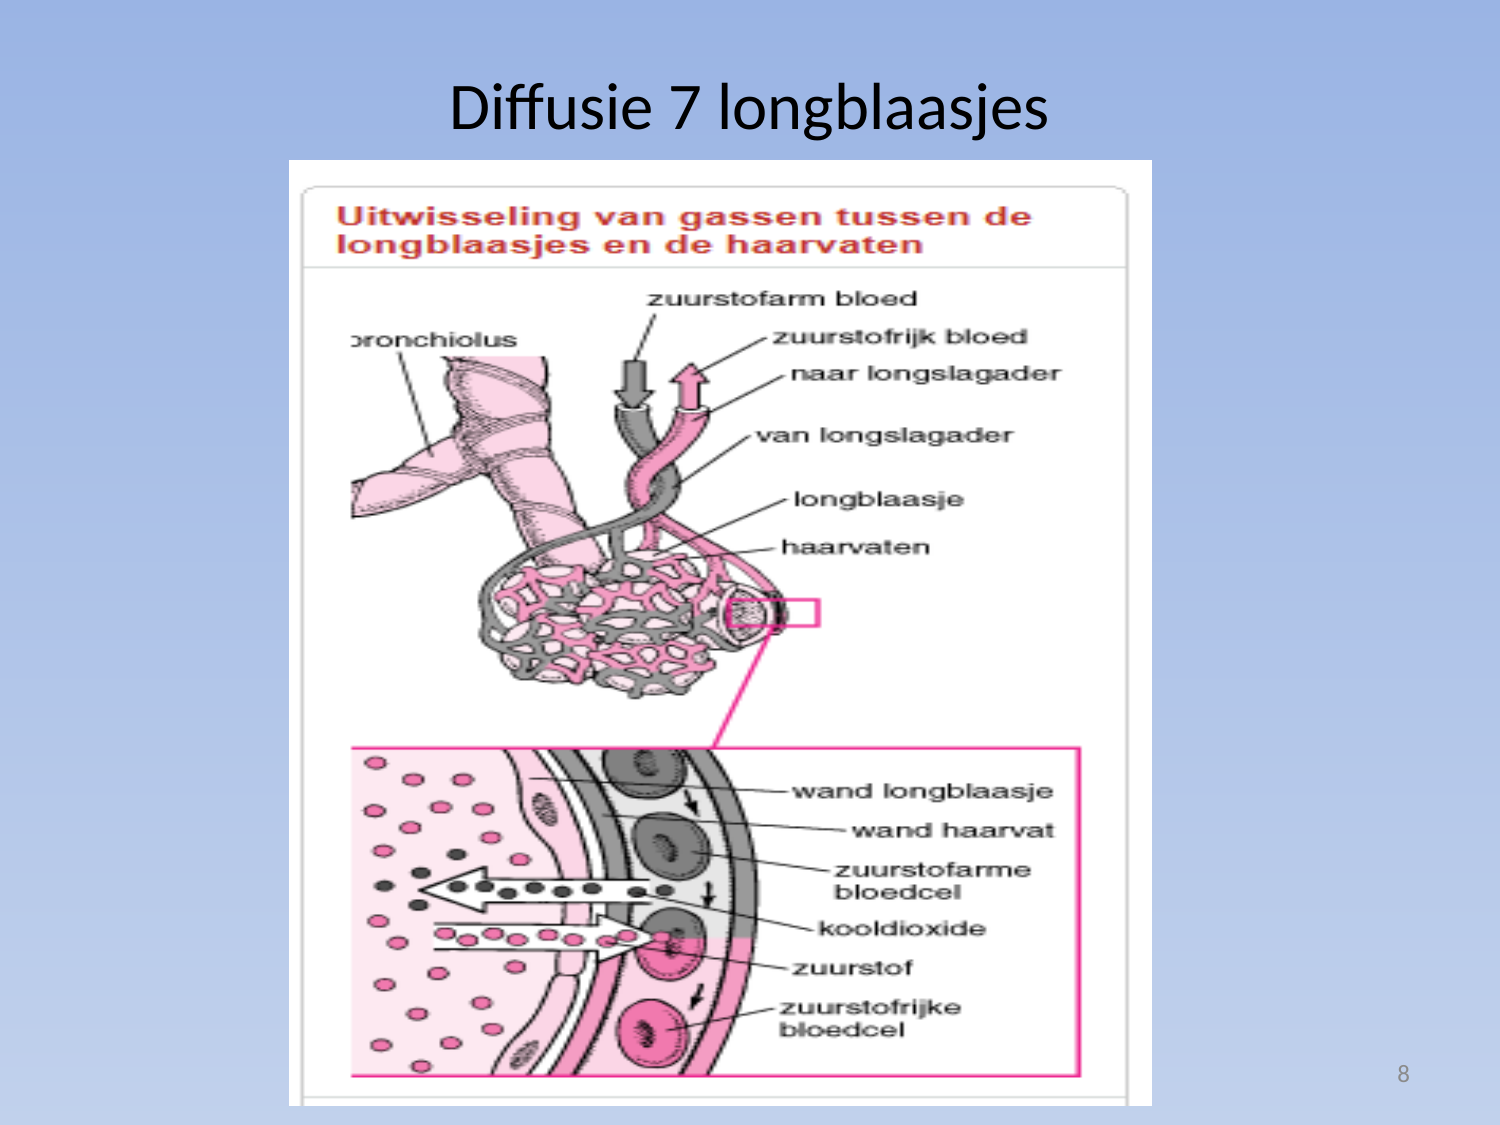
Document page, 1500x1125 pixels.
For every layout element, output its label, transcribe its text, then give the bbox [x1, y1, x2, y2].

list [289, 160, 1152, 1107]
title Diffusie 7 longblaasjes [75, 45, 1425, 161]
slide_number 8 [1155, 1042, 1425, 1103]
